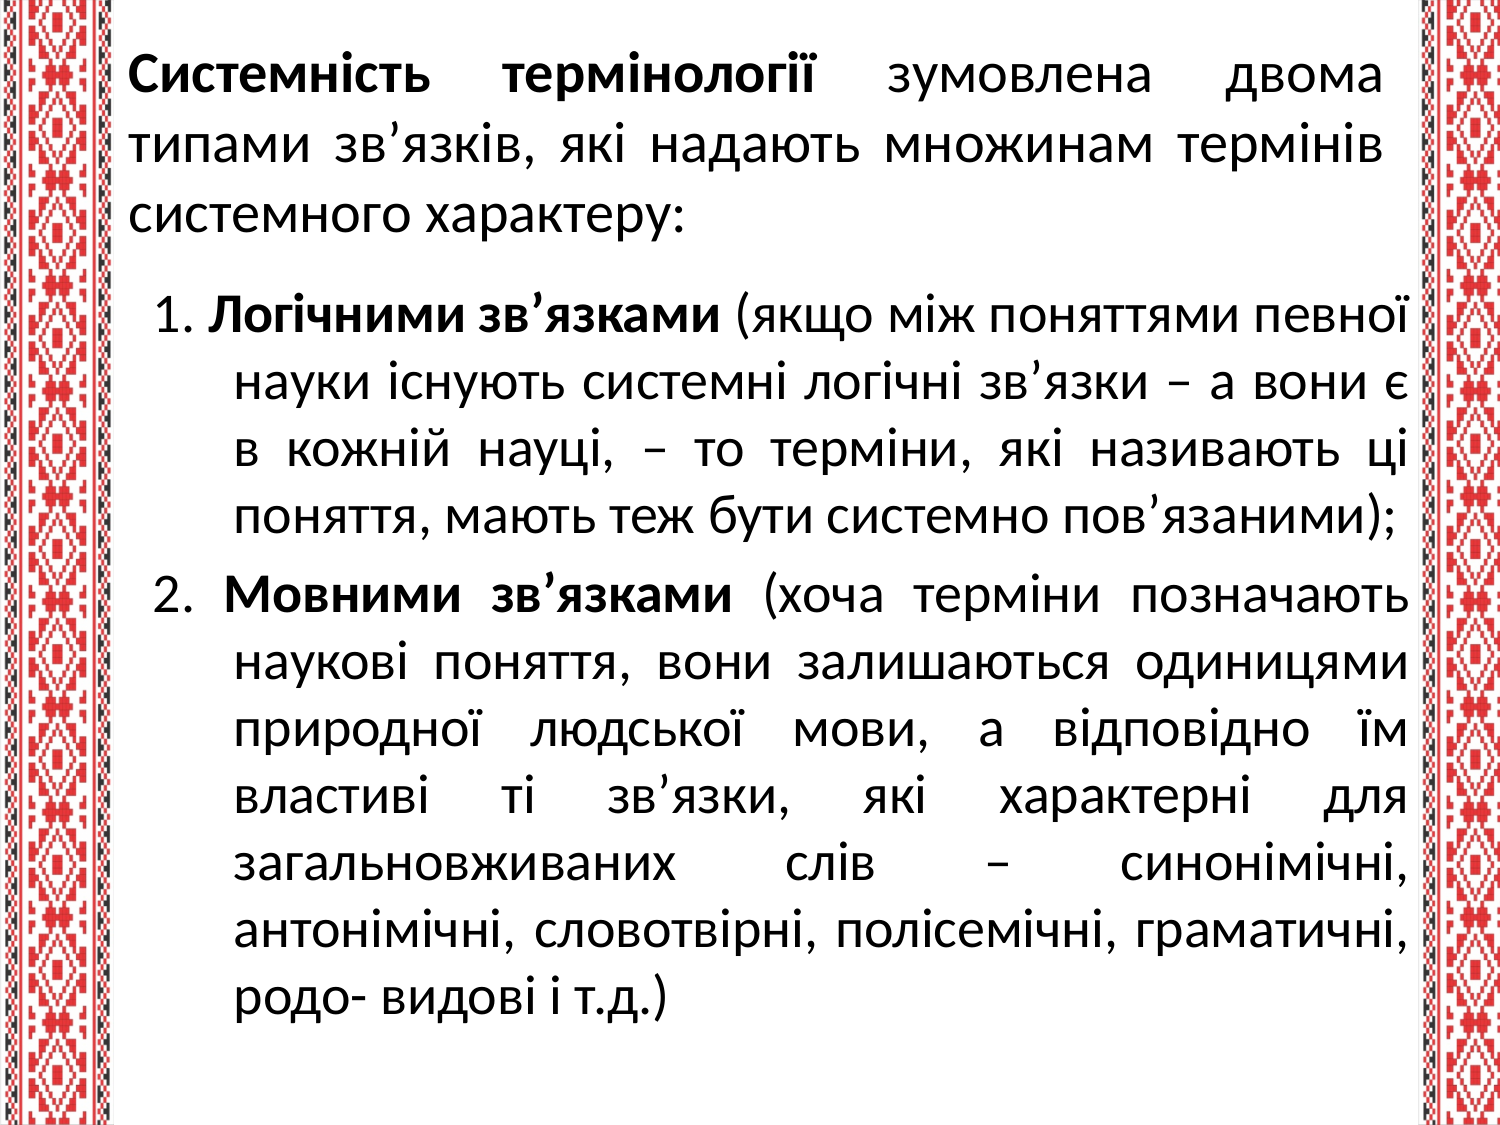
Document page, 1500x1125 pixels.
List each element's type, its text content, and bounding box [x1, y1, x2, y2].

list 1. Логічними зв’язками (якщо між поняттями певної науки існують системні логічні зв’язки – а вони є в кожній науці, – то терміни, які називають ці поняття, мають теж бути системно пов’язаними); 2. Мовними зв’язками (хоча терміни позначають наукові поняття, вони залишаються одиницями природної людської мови, а відповідно їм властиві ті зв’язки, які характерні для загальновживаних слів – синонімічні, антонімічні, словотвірні, полісемічні, граматичні, родо- видові і т.д.) [114, 269, 1418, 1059]
title Системність термінології зумовлена двома типами зв’язків, які надають множинам термінів системного характеру: [114, 45, 1400, 233]
picture [911, 1, 1500, 1124]
picture [0, 1, 620, 1124]
